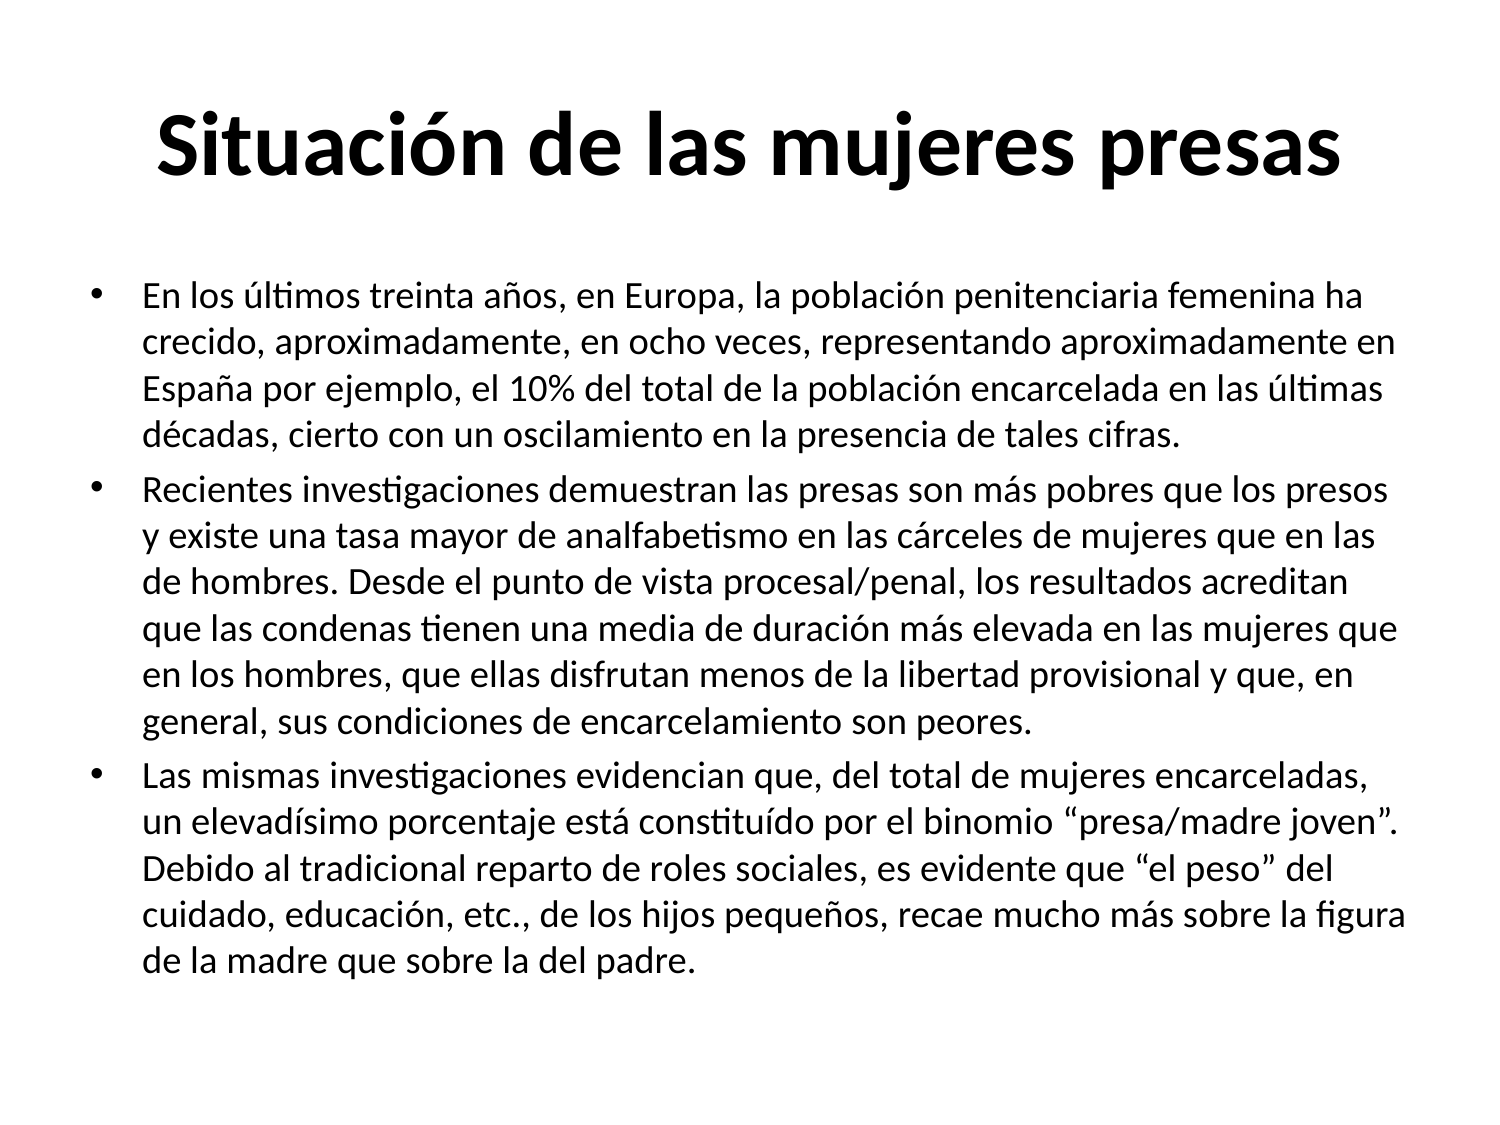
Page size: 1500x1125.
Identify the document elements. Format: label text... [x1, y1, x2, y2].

title Situación de las mujeres presas [75, 45, 1425, 233]
list En los últimos treinta años, en Europa, la población penitenciaria femenina ha crecido, aproximadamente, en ocho veces, representando aproximadamente en España por ejemplo, el 10% del total de la población encarcelada en las últimas décadas, cierto con un oscilamiento en la presencia de tales cifras. Recientes investigaciones demuestran las presas son más pobres que los presos y existe una tasa mayor de analfabetismo en las cárceles de mujeres que en las de hombres. Desde el punto de vista procesal/penal, los resultados acreditan que las condenas tienen una media de duración más elevada en las mujeres que en los hombres, que ellas disfrutan menos de la libertad provisional y que, en general, sus condiciones de encarcelamiento son peores. Las mismas investigaciones evidencian que, del total de mujeres encarceladas, un elevadísimo porcentaje está constituído por el binomio “presa/madre joven”. Debido al tradicional reparto de roles sociales, es evidente que “el peso” del cuidado, educación, etc., de los hijos pequeños, recae mucho más sobre la figura de la madre que sobre la del padre. [75, 262, 1425, 1005]
